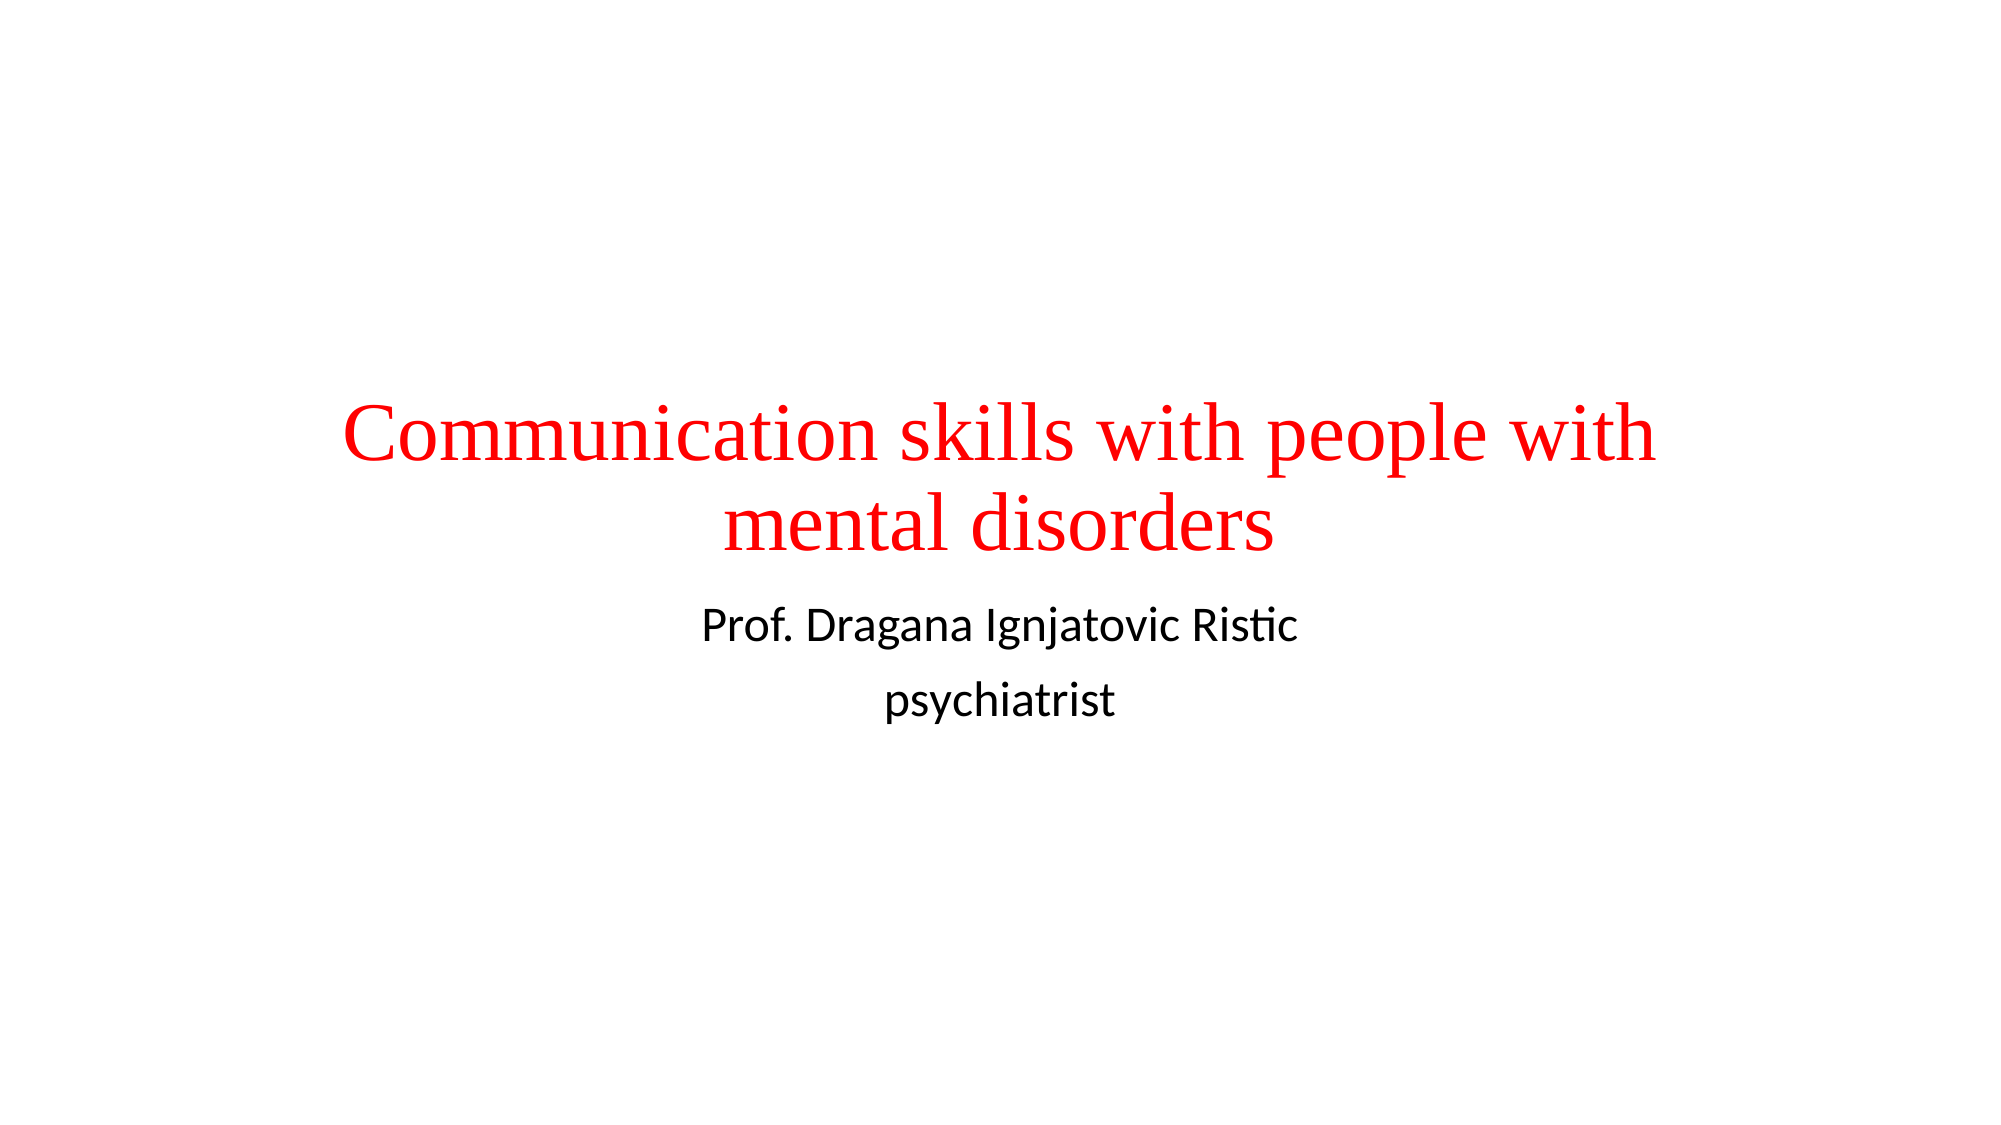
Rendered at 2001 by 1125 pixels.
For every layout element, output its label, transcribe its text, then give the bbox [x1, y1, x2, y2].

subtitle Prof. Dragana Ignjatovic Ristic psychiatrist [249, 590, 1750, 863]
title Communication skills with people with mental disorders [249, 184, 1750, 576]
